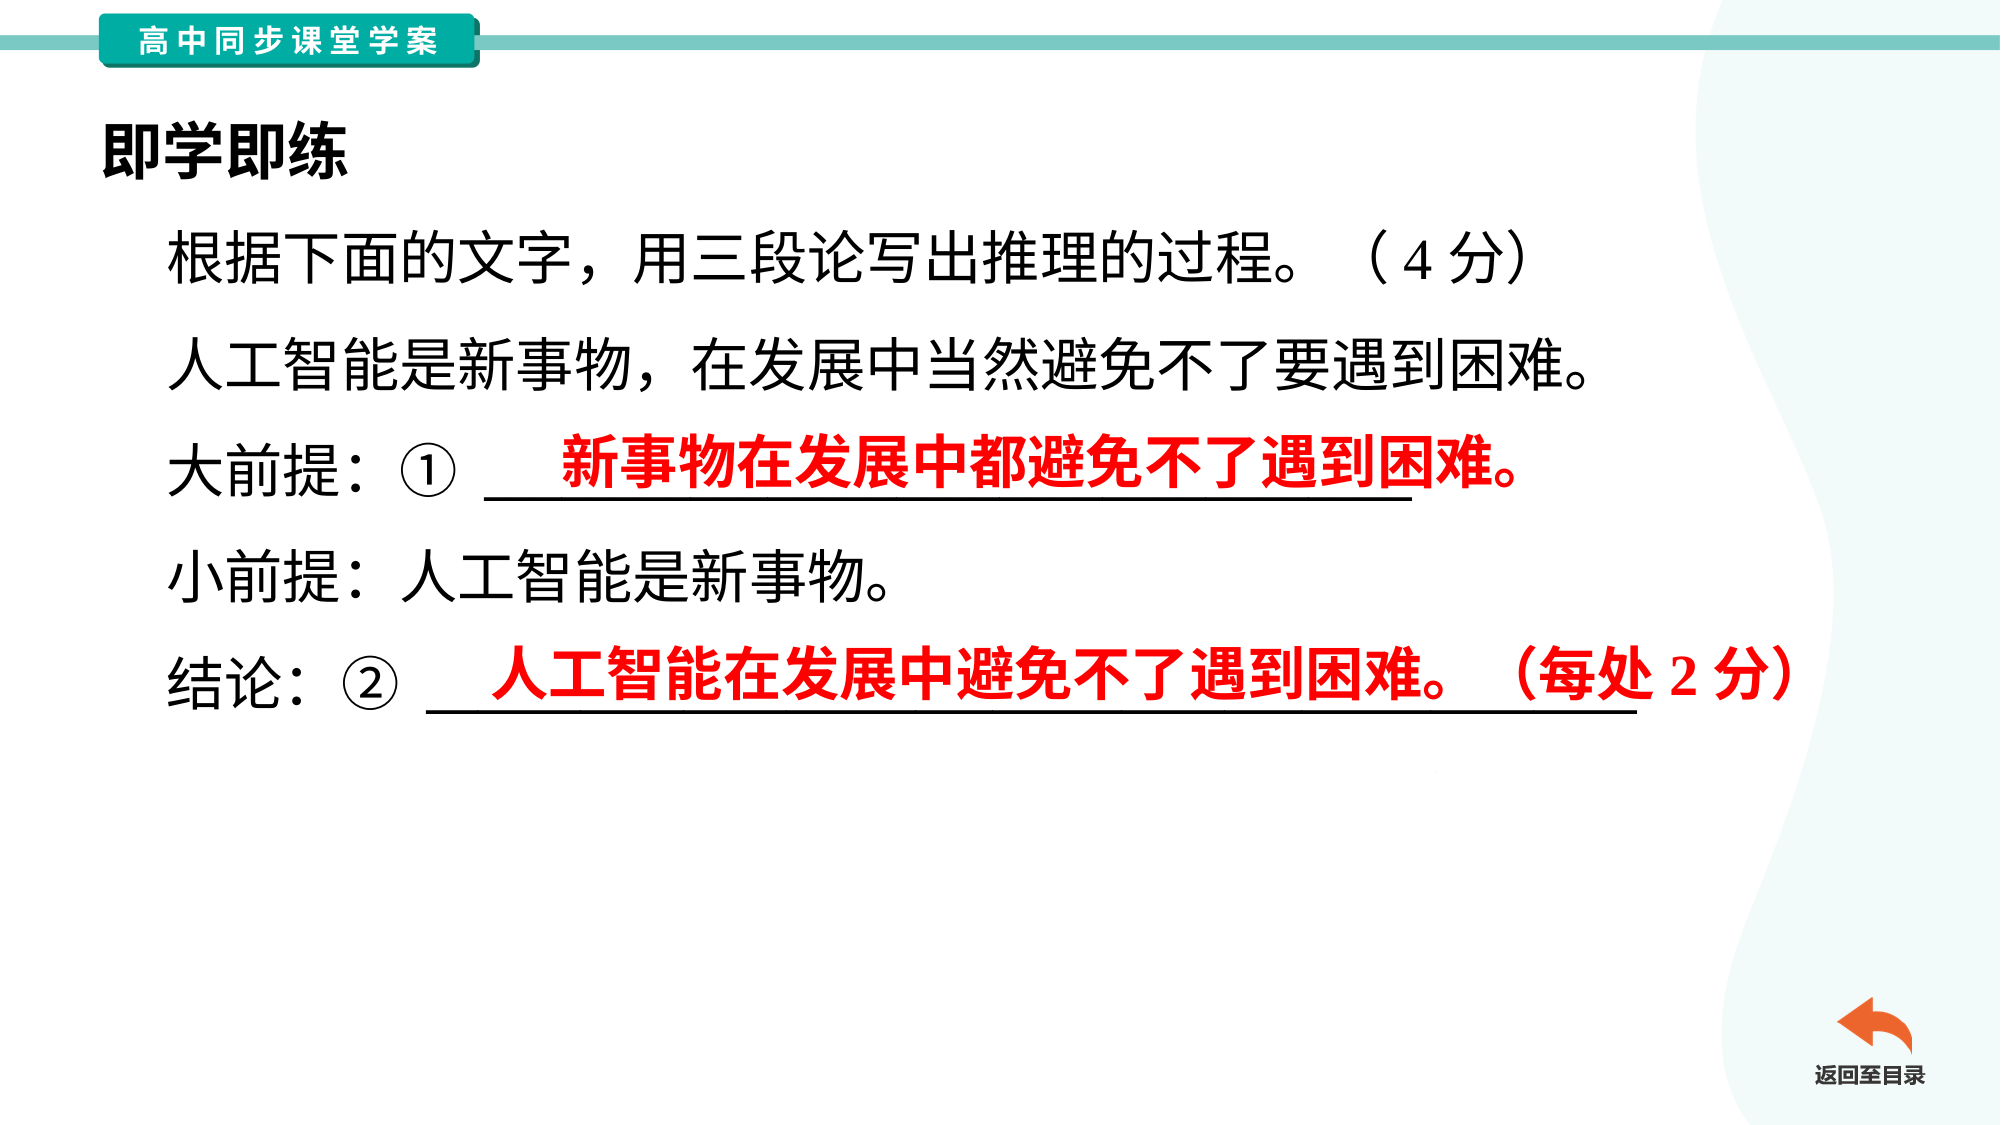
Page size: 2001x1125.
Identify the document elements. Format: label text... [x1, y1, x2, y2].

picture [0, 0, 2000, 1125]
text_box 新事物在发展中都避免不了遇到困难。 [537, 392, 1577, 496]
text_box 人工智能在发展中避免不了遇到困难。（每处2分） [479, 605, 1840, 708]
text_box 根据下面的文字，用三段论写出推理的过程。（4分） 人工智能是新事物，在发展中当然避免不了要遇到困难。 大前提：① ____________________________________ 小前提：人工智能是新事物。 结论：② _______________________________________________ [100, 185, 1899, 717]
text_box 即学即练 [100, 76, 1899, 185]
